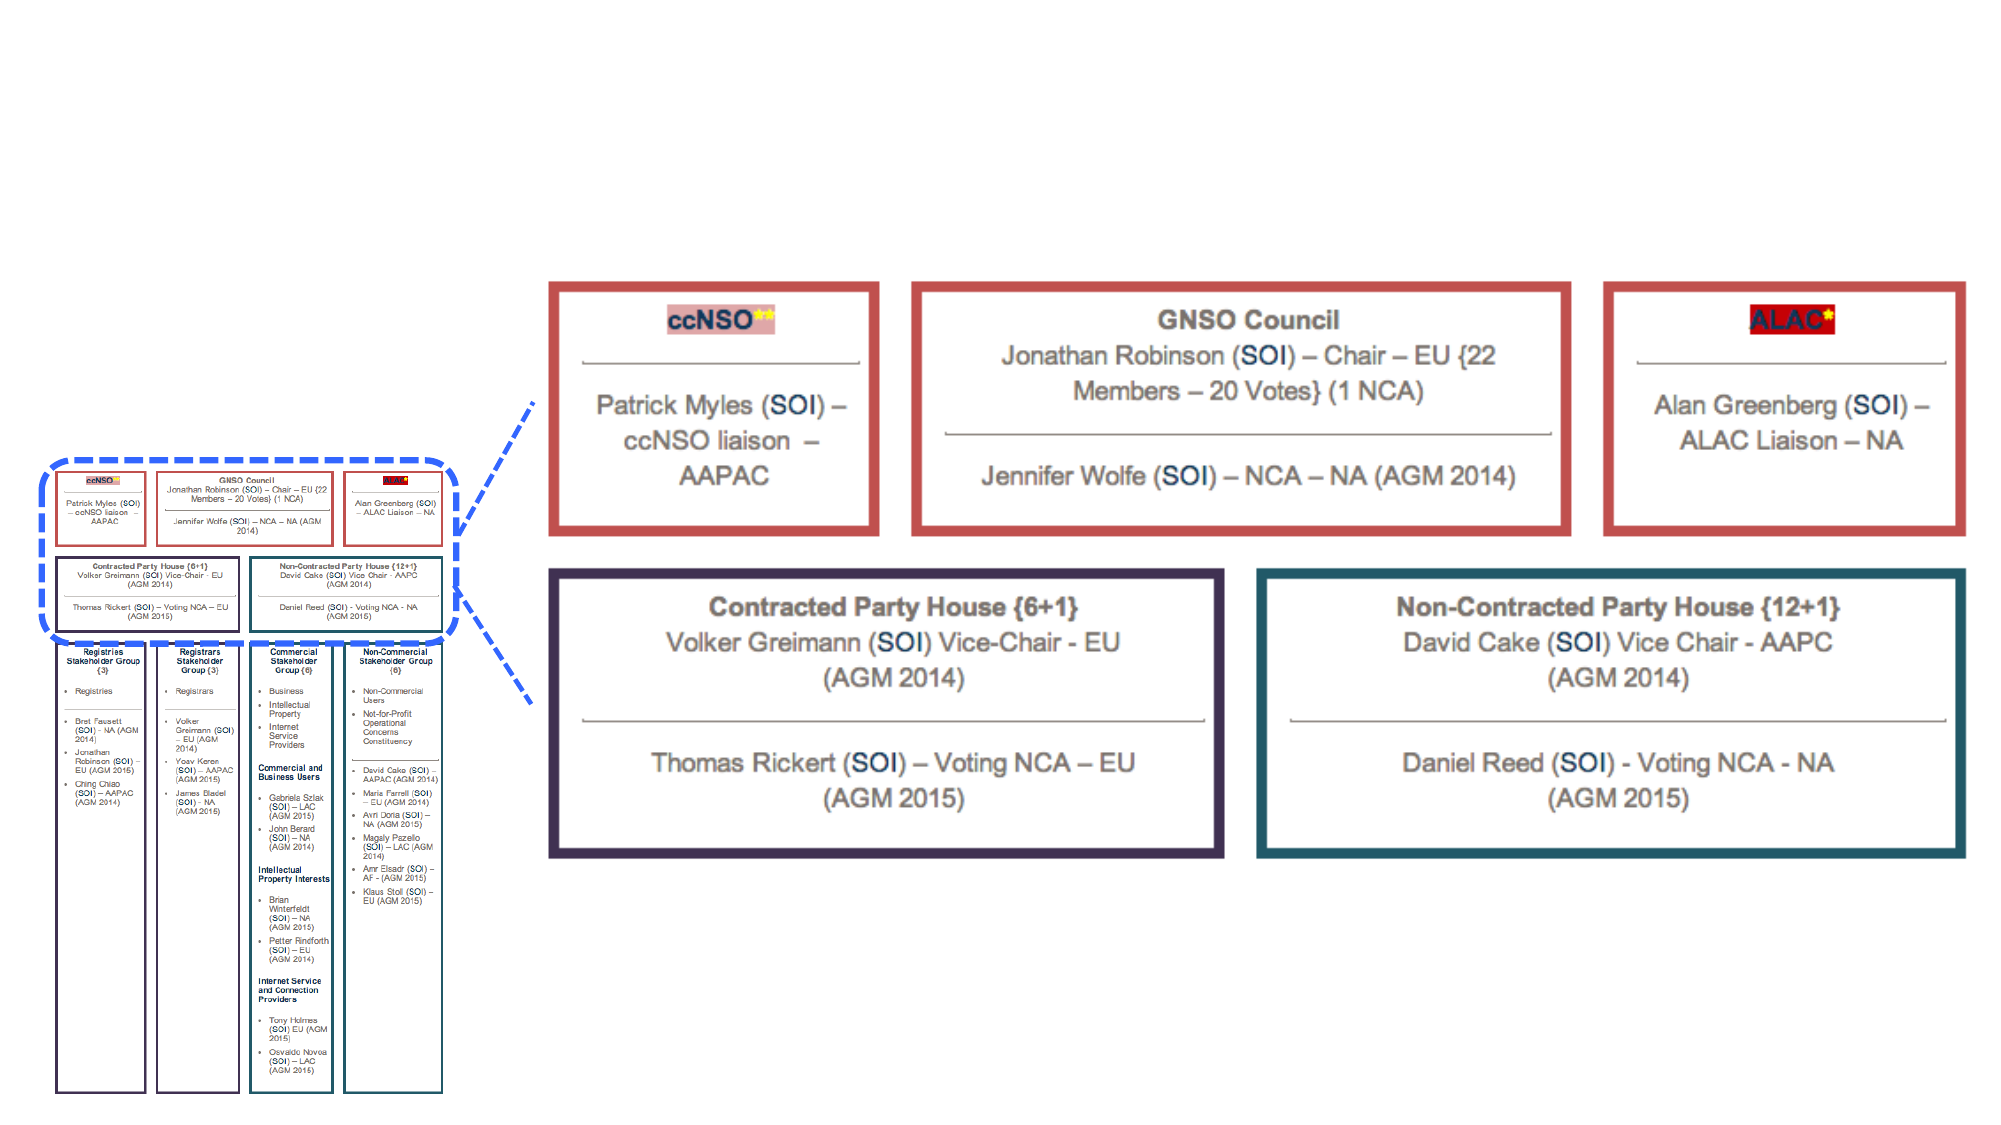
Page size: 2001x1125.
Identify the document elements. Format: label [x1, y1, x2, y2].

text_box [458, 402, 534, 536]
text_box [453, 476, 457, 585]
picture [510, 241, 2000, 875]
text_box [454, 585, 532, 705]
picture [44, 462, 453, 1103]
